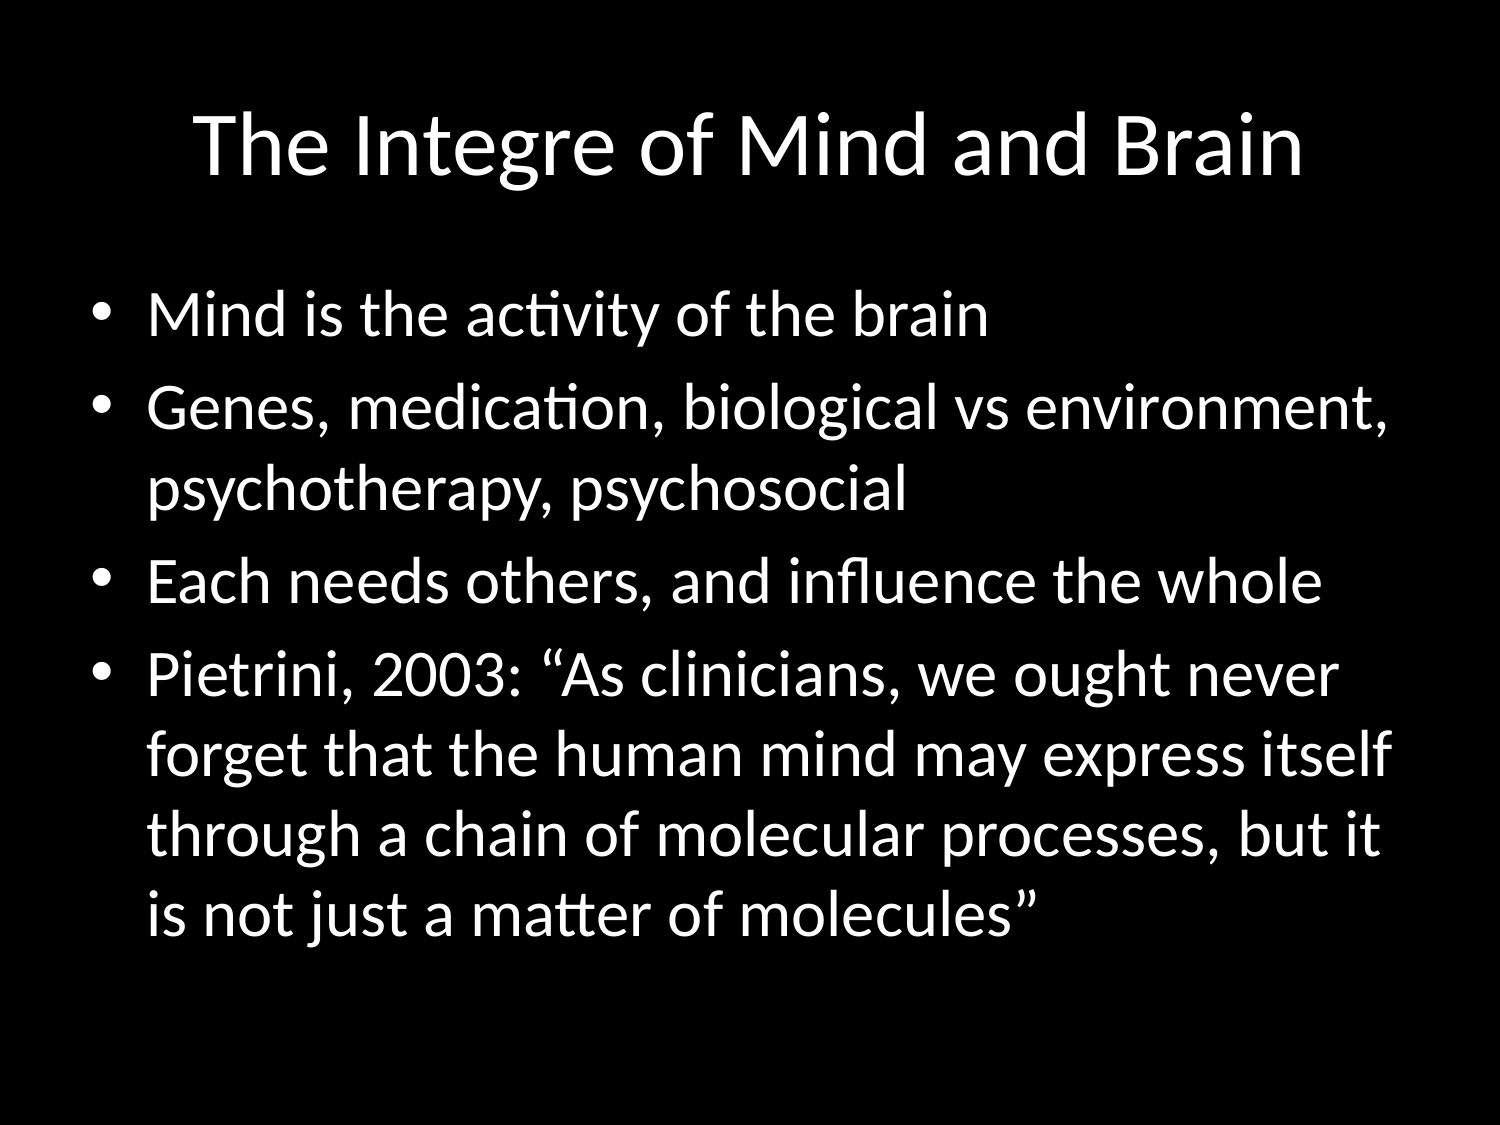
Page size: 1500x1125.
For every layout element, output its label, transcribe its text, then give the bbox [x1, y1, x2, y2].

title The Integre of Mind and Brain [75, 45, 1425, 233]
list Mind is the activity of the brain Genes, medication, biological vs environment, psychotherapy, psychosocial Each needs others, and influence the whole Pietrini, 2003: “As clinicians, we ought never forget that the human mind may express itself through a chain of molecular processes, but it is not just a matter of molecules” [75, 262, 1425, 1005]
